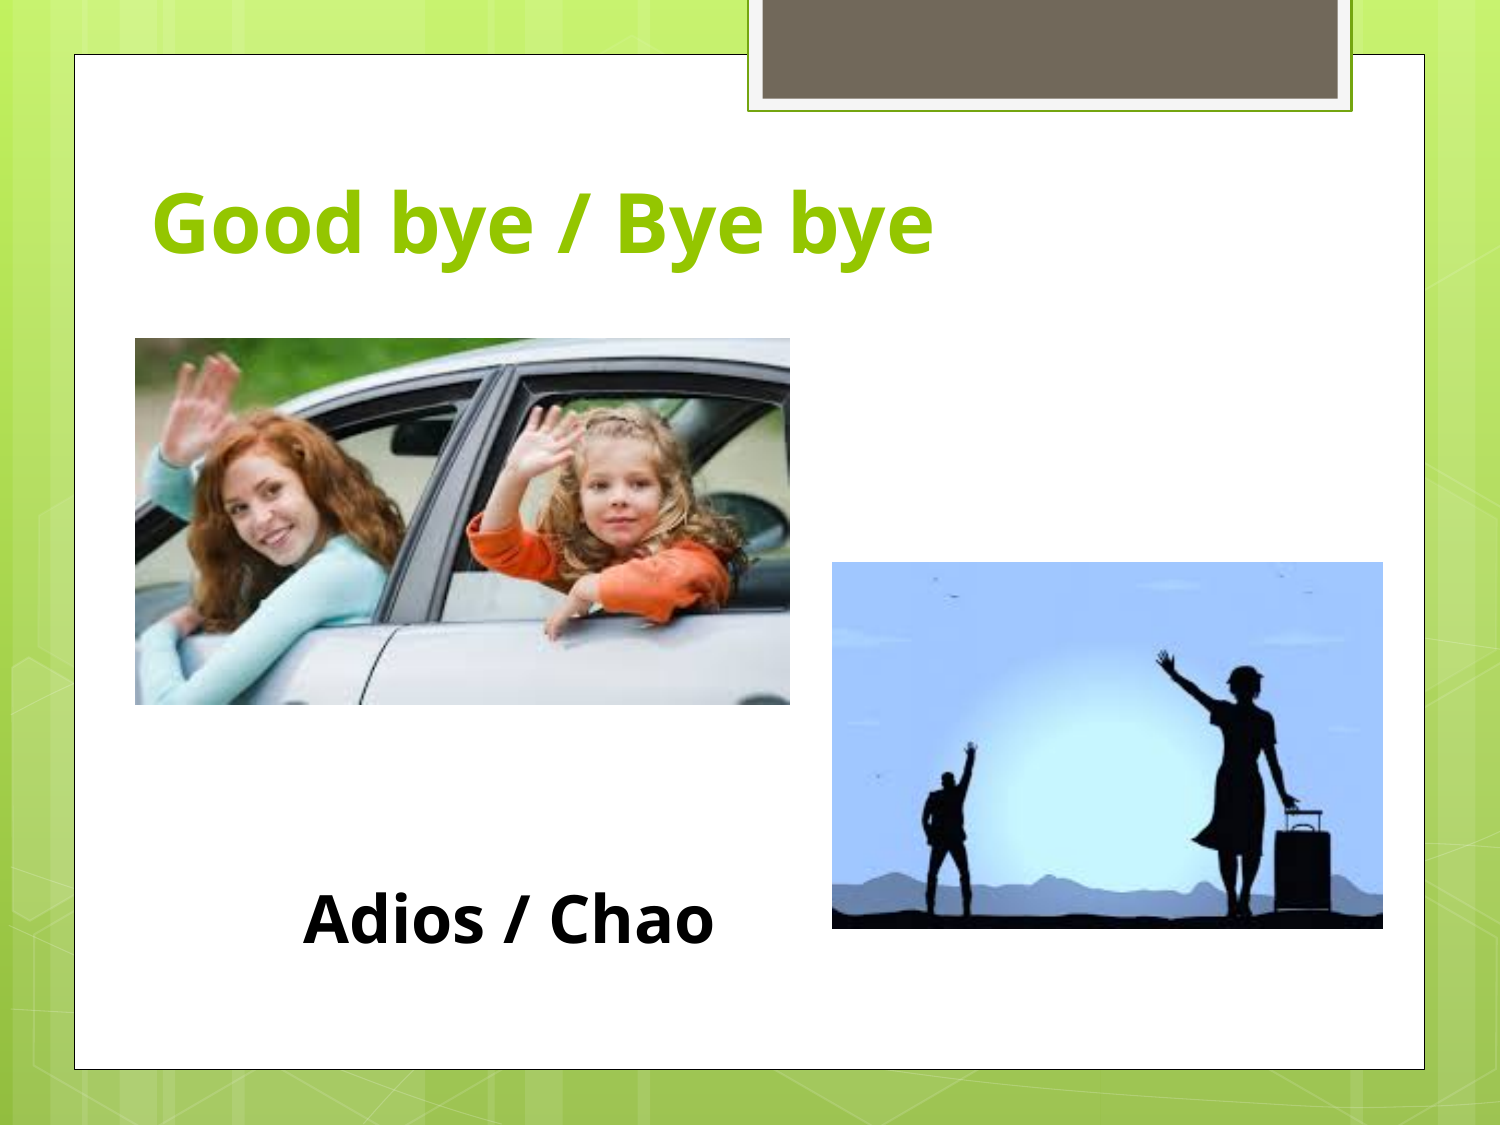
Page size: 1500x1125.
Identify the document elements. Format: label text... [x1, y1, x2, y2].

title Good bye / Bye bye [135, 90, 1289, 278]
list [135, 337, 790, 705]
text_box Adios / Chao [288, 869, 749, 965]
picture [832, 562, 1384, 929]
